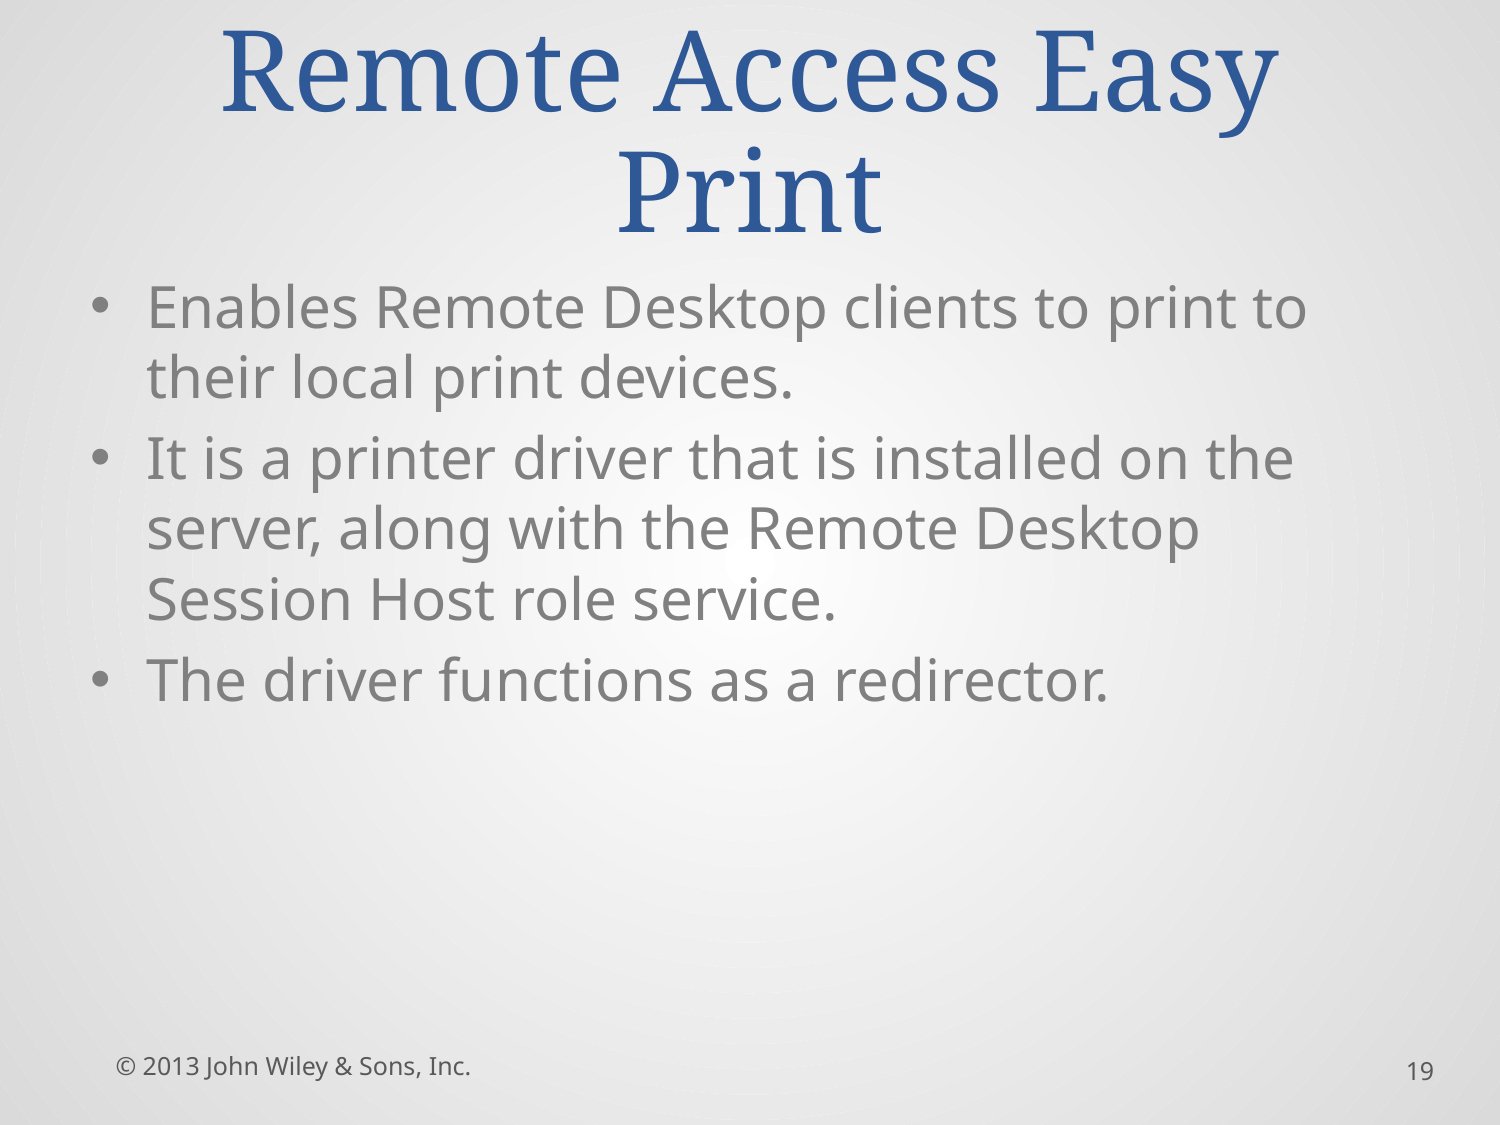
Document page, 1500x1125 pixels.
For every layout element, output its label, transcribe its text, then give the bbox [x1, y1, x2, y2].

list Enables Remote Desktop clients to print to their local print devices. It is a printer driver that is installed on the server, along with the Remote Desktop Session Host role service. The driver functions as a redirector. [75, 262, 1425, 1005]
footer © 2013 John Wiley & Sons, Inc. [108, 1037, 576, 1098]
title Remote Access Easy Print [75, 0, 1425, 262]
slide_number 19 [1401, 1042, 1494, 1103]
